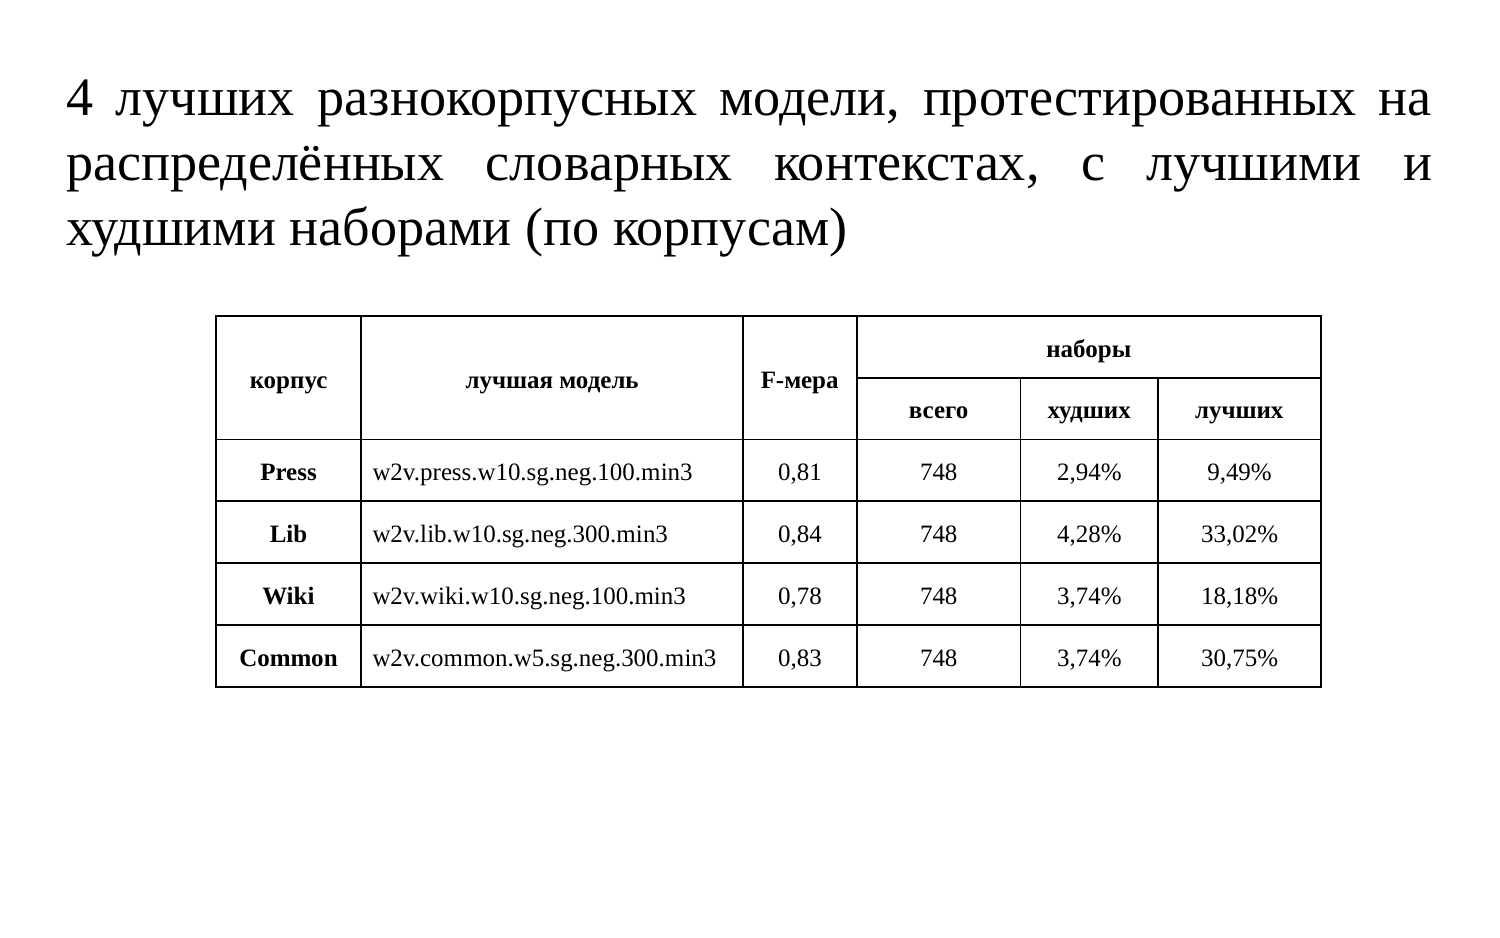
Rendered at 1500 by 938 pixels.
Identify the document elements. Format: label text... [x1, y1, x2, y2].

table_cell 748 [858, 564, 1020, 624]
table_cell 748 [858, 502, 1020, 562]
table_cell Wiki [217, 564, 360, 624]
table_cell 2,94% [1021, 440, 1157, 500]
table_header F-мера [744, 317, 856, 439]
table_cell 3,74% [1021, 626, 1157, 686]
table_cell 0,78 [744, 564, 856, 624]
table_cell w2v.lib.w10.sg.neg.300.min3 [362, 502, 742, 562]
table_cell 0,84 [744, 502, 856, 562]
table_cell 30,75% [1159, 626, 1320, 686]
table_cell 33,02% [1159, 502, 1320, 562]
table_cell 3,74% [1021, 564, 1157, 624]
table_cell 0,83 [744, 626, 856, 686]
table_cell Common [217, 626, 360, 686]
table_cell 748 [858, 440, 1020, 500]
table_cell 748 [858, 626, 1020, 686]
table_cell всего [858, 379, 1020, 439]
table_cell w2v.wiki.w10.sg.neg.100.min3 [362, 564, 742, 624]
table_cell лучших [1159, 379, 1320, 439]
table_cell 4,28% [1021, 502, 1157, 562]
title 4 лучших разнокорпусных модели, протестированных на распределённых словарных контекстах, с лучшими и худшими наборами (по корпусам) [51, 46, 1449, 151]
table_header наборы [858, 317, 1320, 377]
table_cell w2v.common.w5.sg.neg.300.min3 [362, 626, 742, 686]
table_cell 18,18% [1159, 564, 1320, 624]
table_cell 9,49% [1159, 440, 1320, 500]
table_cell 0,81 [744, 440, 856, 500]
table_cell худших [1021, 379, 1157, 439]
table_cell w2v.press.w10.sg.neg.100.min3 [362, 440, 742, 500]
table_cell Lib [217, 502, 360, 562]
table_header корпус [217, 317, 360, 439]
table_header лучшая модель [362, 317, 742, 439]
table_cell Press [217, 440, 360, 500]
